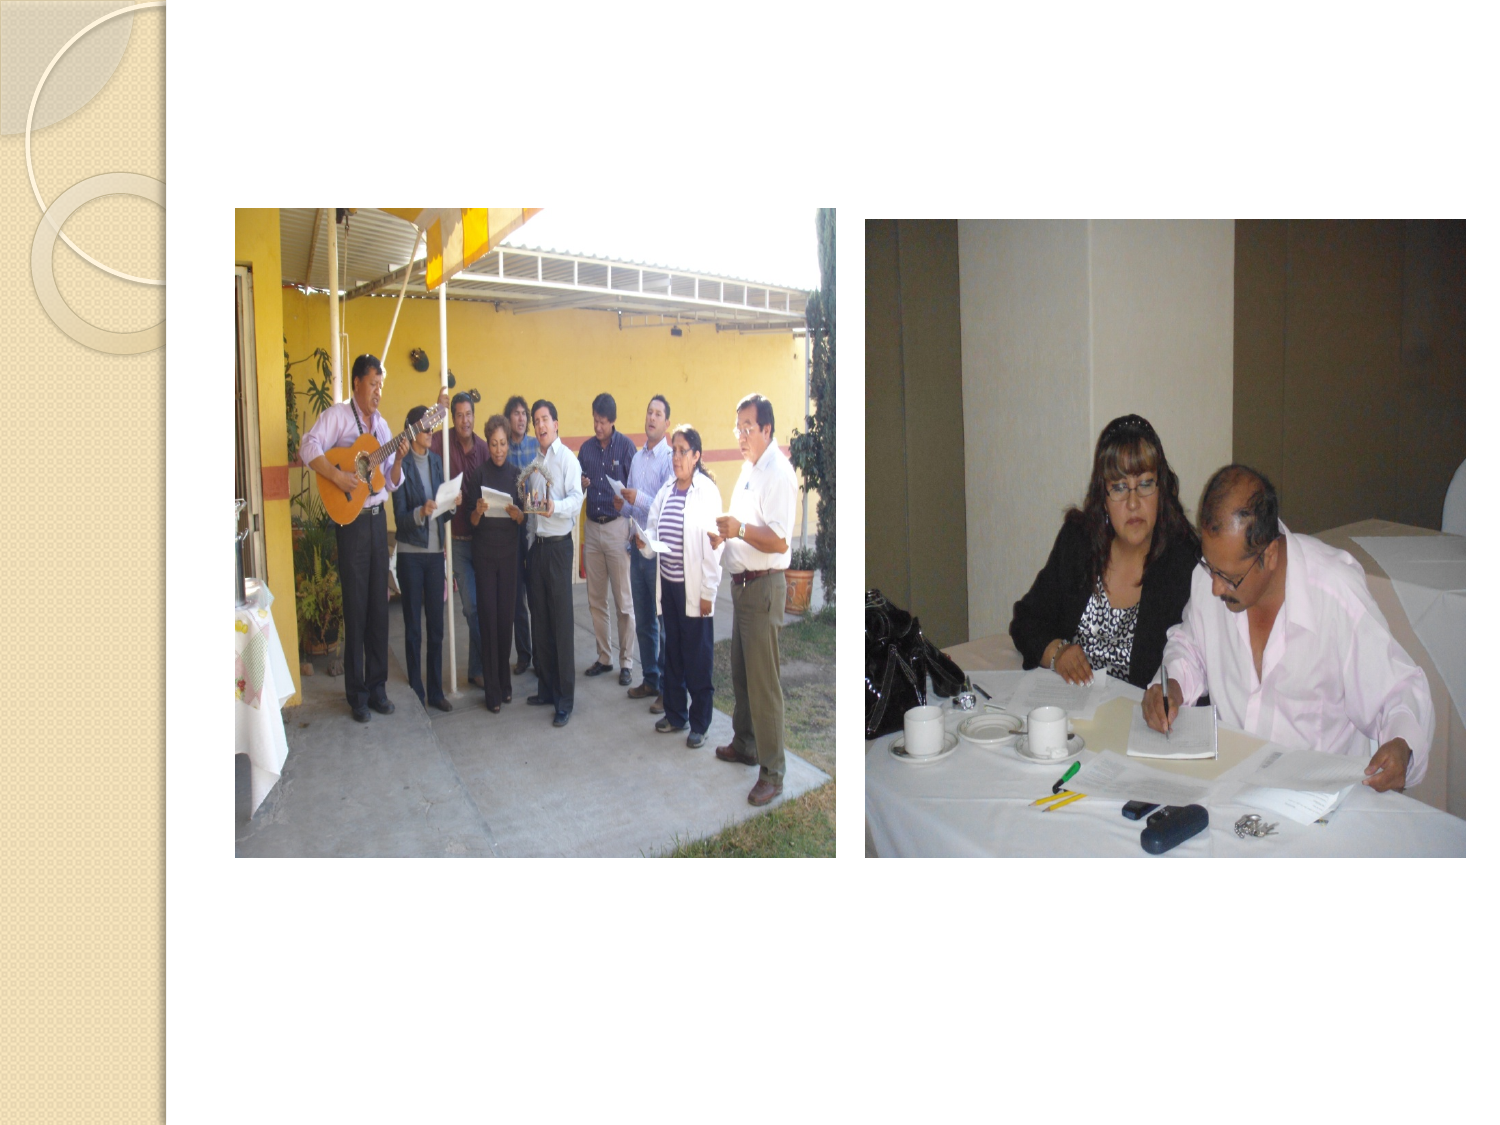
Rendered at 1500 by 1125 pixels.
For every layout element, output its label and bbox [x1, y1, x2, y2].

list [865, 219, 1466, 858]
list [235, 207, 836, 858]
